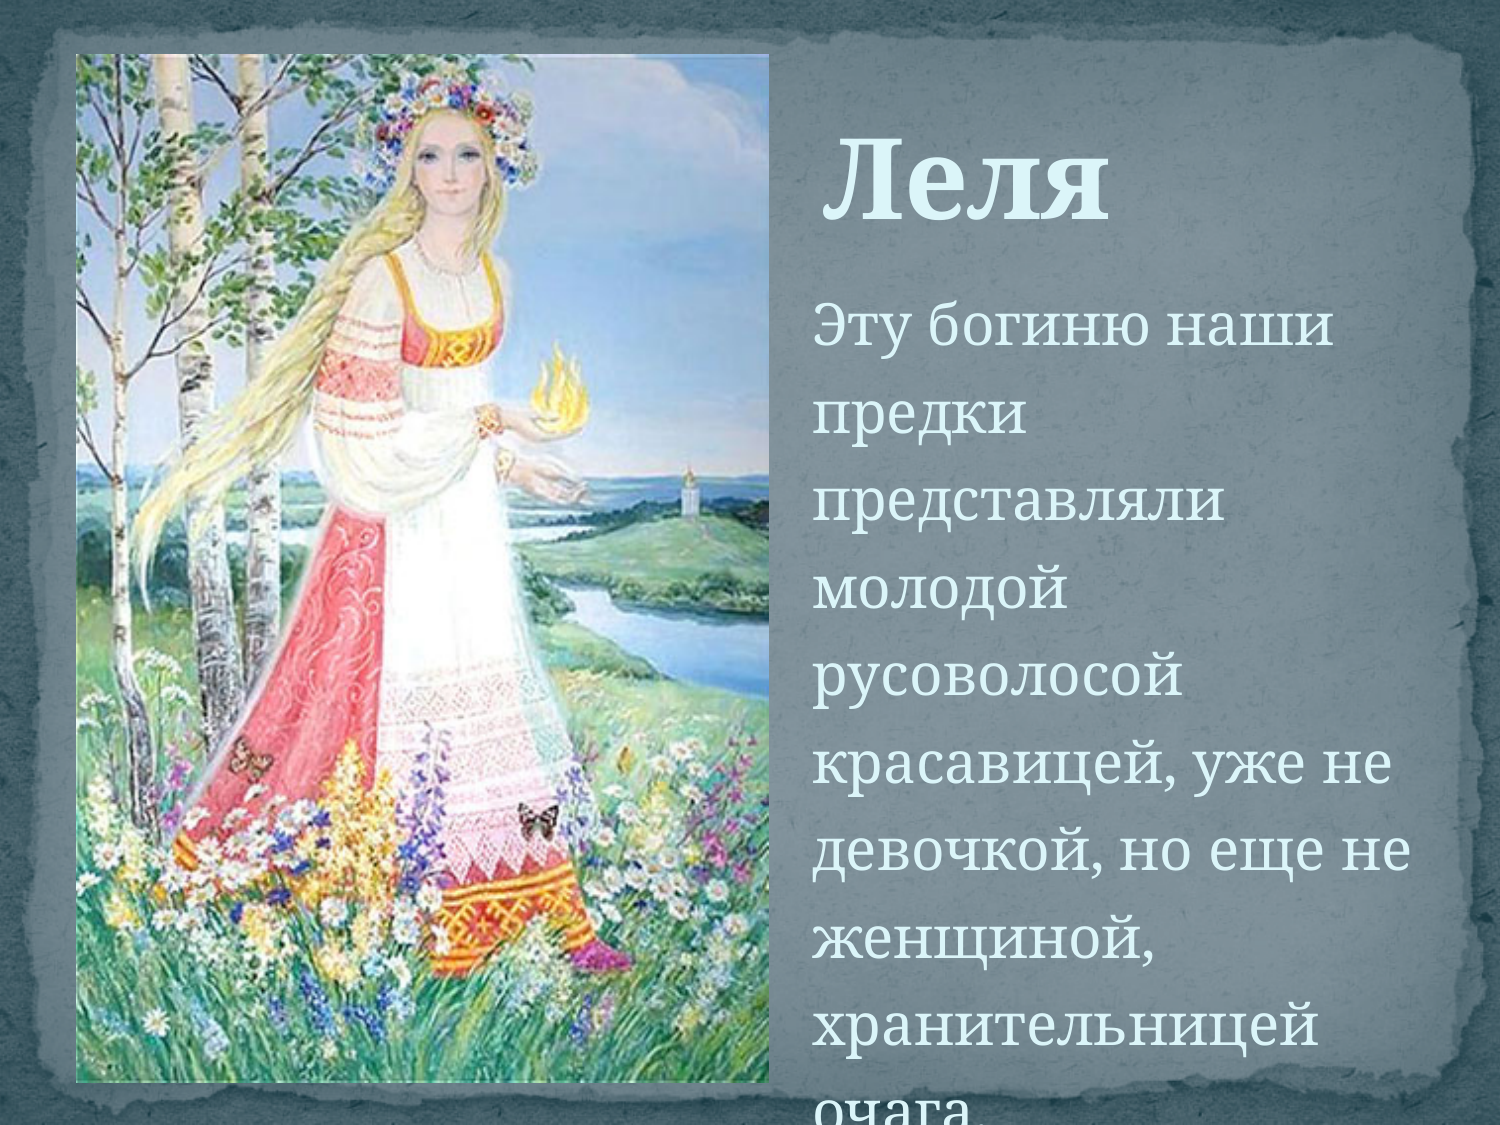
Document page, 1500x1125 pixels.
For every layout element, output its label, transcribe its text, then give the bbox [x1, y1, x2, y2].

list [78, 56, 768, 1082]
list Эту богиню наши предки представляли молодой русоволосой красавицей, уже не девочкой, но еще не женщиной, хранительницей очага. [797, 262, 1438, 875]
title Леля [809, 74, 1438, 250]
